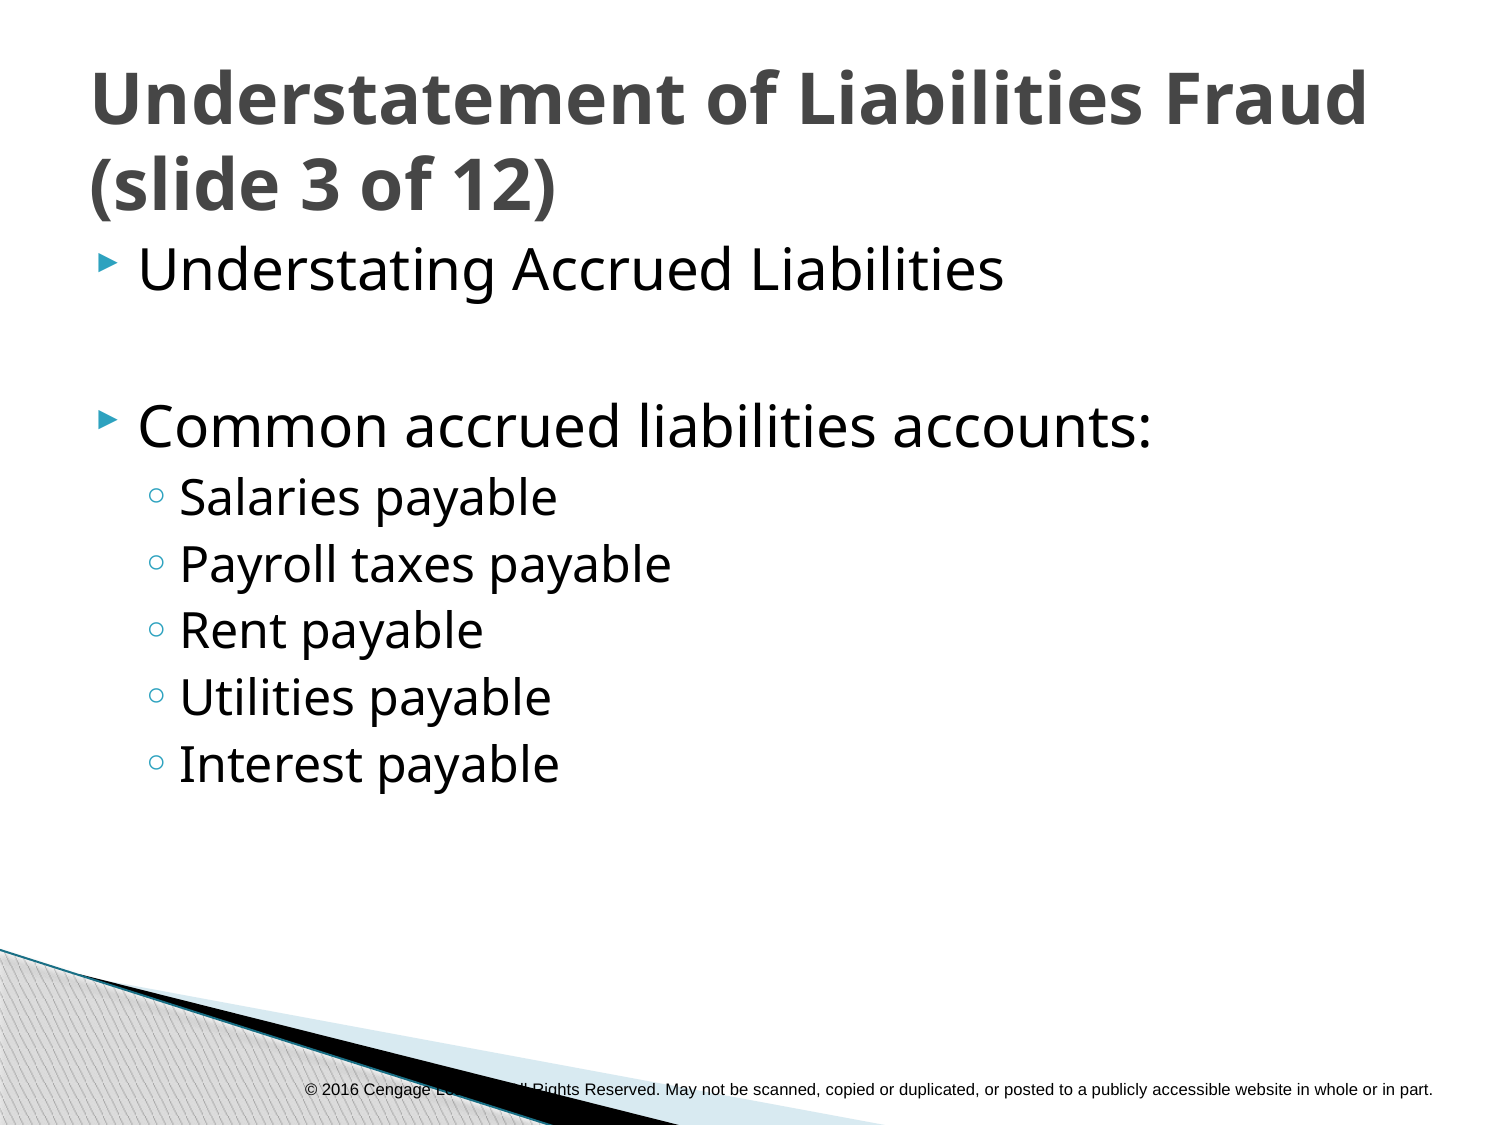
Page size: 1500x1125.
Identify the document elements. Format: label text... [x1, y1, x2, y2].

text_box © 2016 Cengage Learning. All Rights Reserved. May not be scanned, copied or duplicated, or posted to a publicly accessible website in whole or in part. [37, 1018, 1450, 1107]
title Understatement of Liabilities Fraud (slide 3 of 12) [75, 45, 1425, 233]
list Understating Accrued Liabilities Common accrued liabilities accounts: Salaries payable Payroll taxes payable Rent payable Utilities payable Interest payable [62, 224, 1413, 1018]
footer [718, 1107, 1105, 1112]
